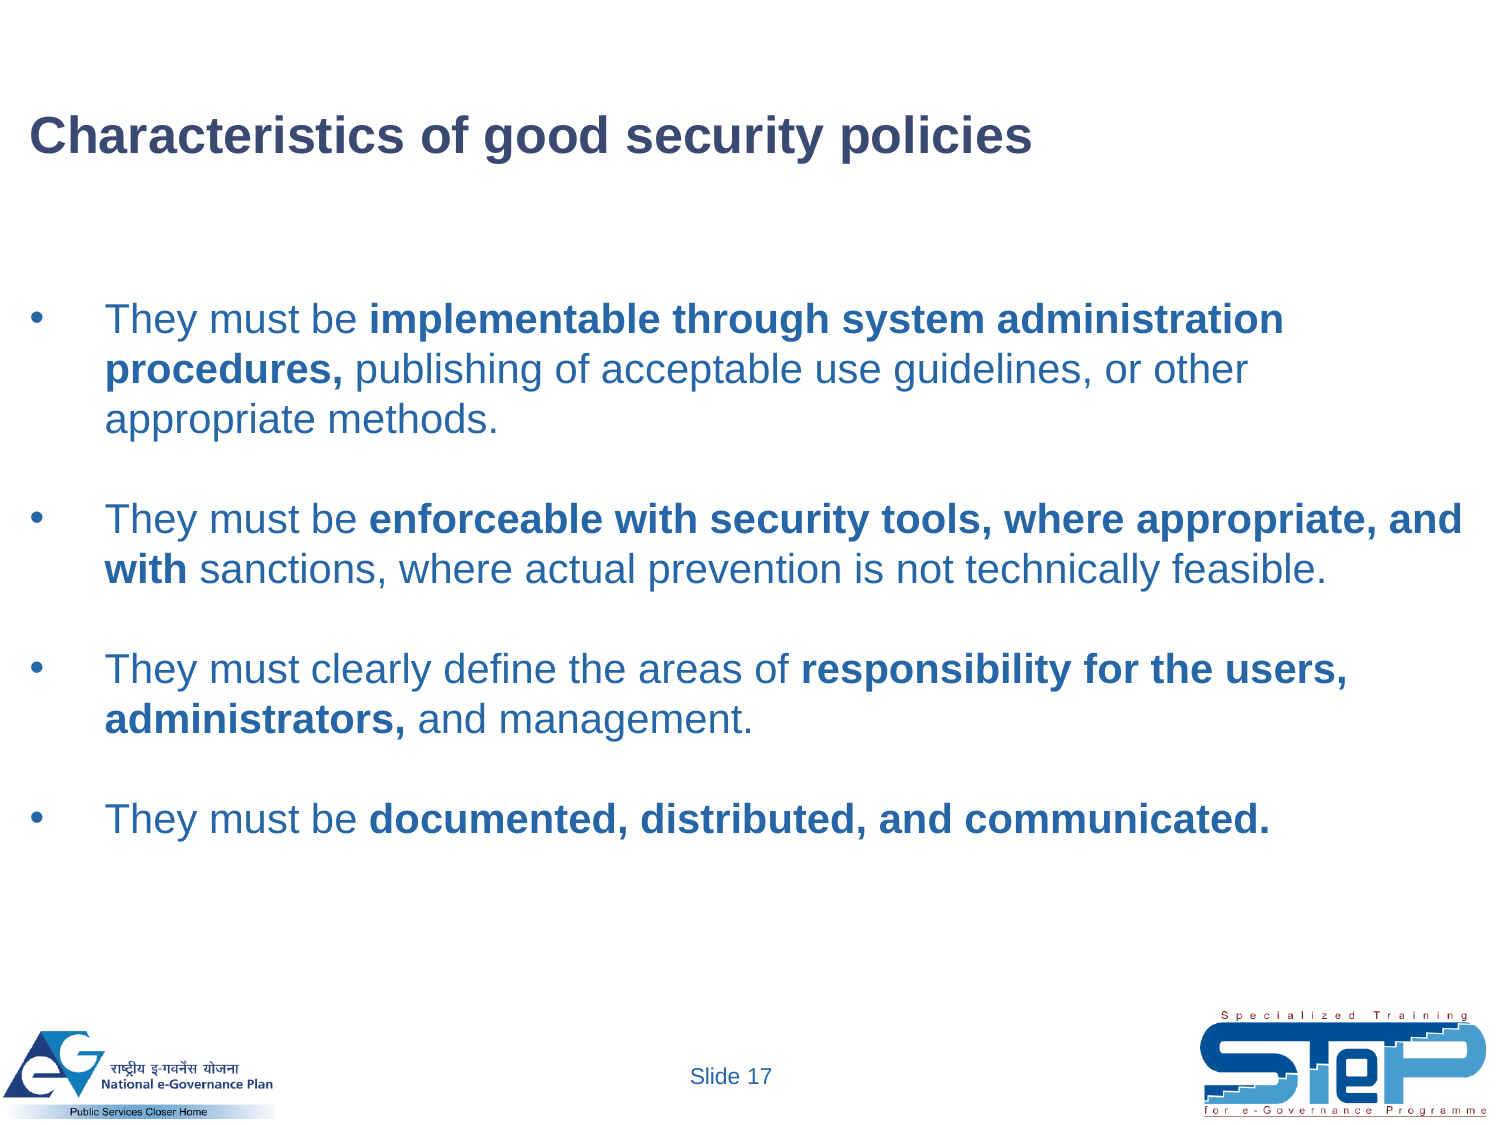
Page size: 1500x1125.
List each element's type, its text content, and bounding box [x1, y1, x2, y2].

title Characteristics of good security policies [29, 101, 1470, 226]
list They must be implementable through system administration procedures, publishing of acceptable use guidelines, or other appropriate methods. They must be enforceable with security tools, where appropriate, and with sanctions, where actual prevention is not technically feasible. They must clearly define the areas of responsibility for the users, administrators, and management. They must be documented, distributed, and communicated. [29, 291, 1470, 1001]
picture [1200, 1011, 1486, 1117]
picture [2, 1031, 275, 1119]
